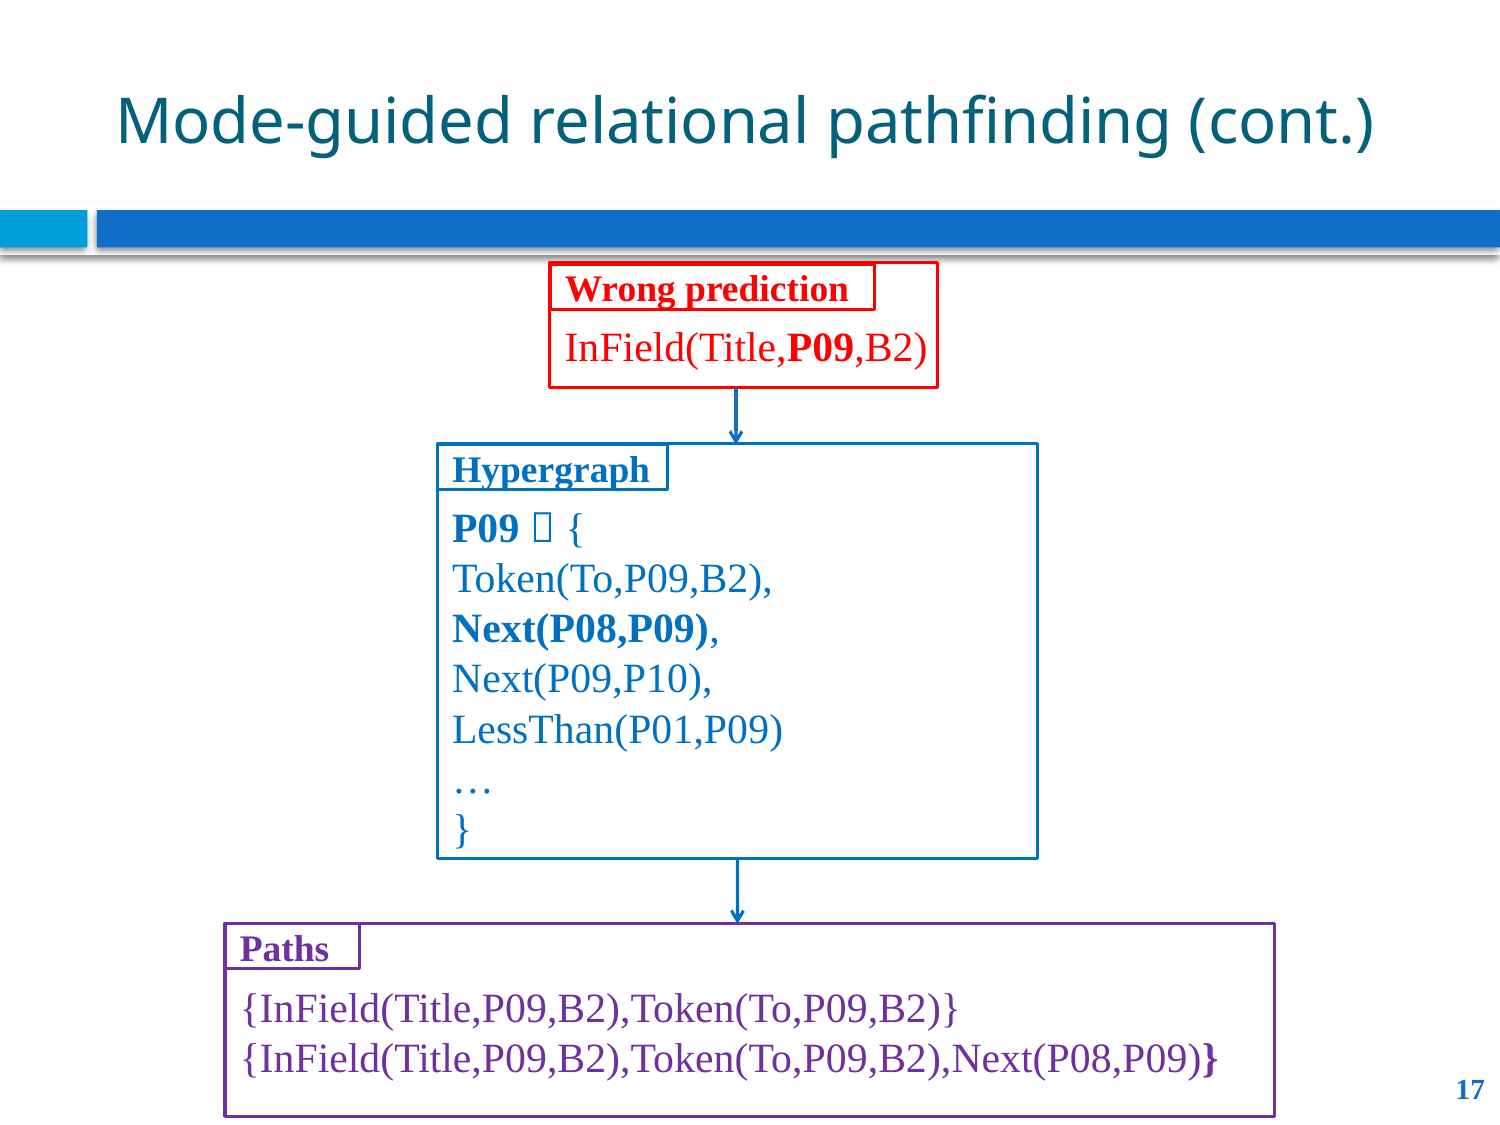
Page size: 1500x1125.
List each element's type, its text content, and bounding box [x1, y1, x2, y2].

text_box Hypergraph [437, 444, 668, 490]
text_box P09  { Token(To,P09,B2), Next(P08,P09), Next(P09,P10), LessThan(P01,P09) … } [437, 443, 1038, 859]
text_box InField(Title,P09,B2) [549, 262, 938, 388]
title Mode-guided relational pathfinding (cont.) [100, 37, 1438, 200]
text_box {InField(Title,P09,B2),Token(To,P09,B2)} {InField(Title,P09,B2),Token(To,P09,B2),Next(P08,P09)} [224, 923, 1275, 1117]
slide_number 17 [1425, 1050, 1500, 1125]
text_box Wrong prediction [549, 264, 875, 310]
text_box Paths [224, 923, 360, 969]
